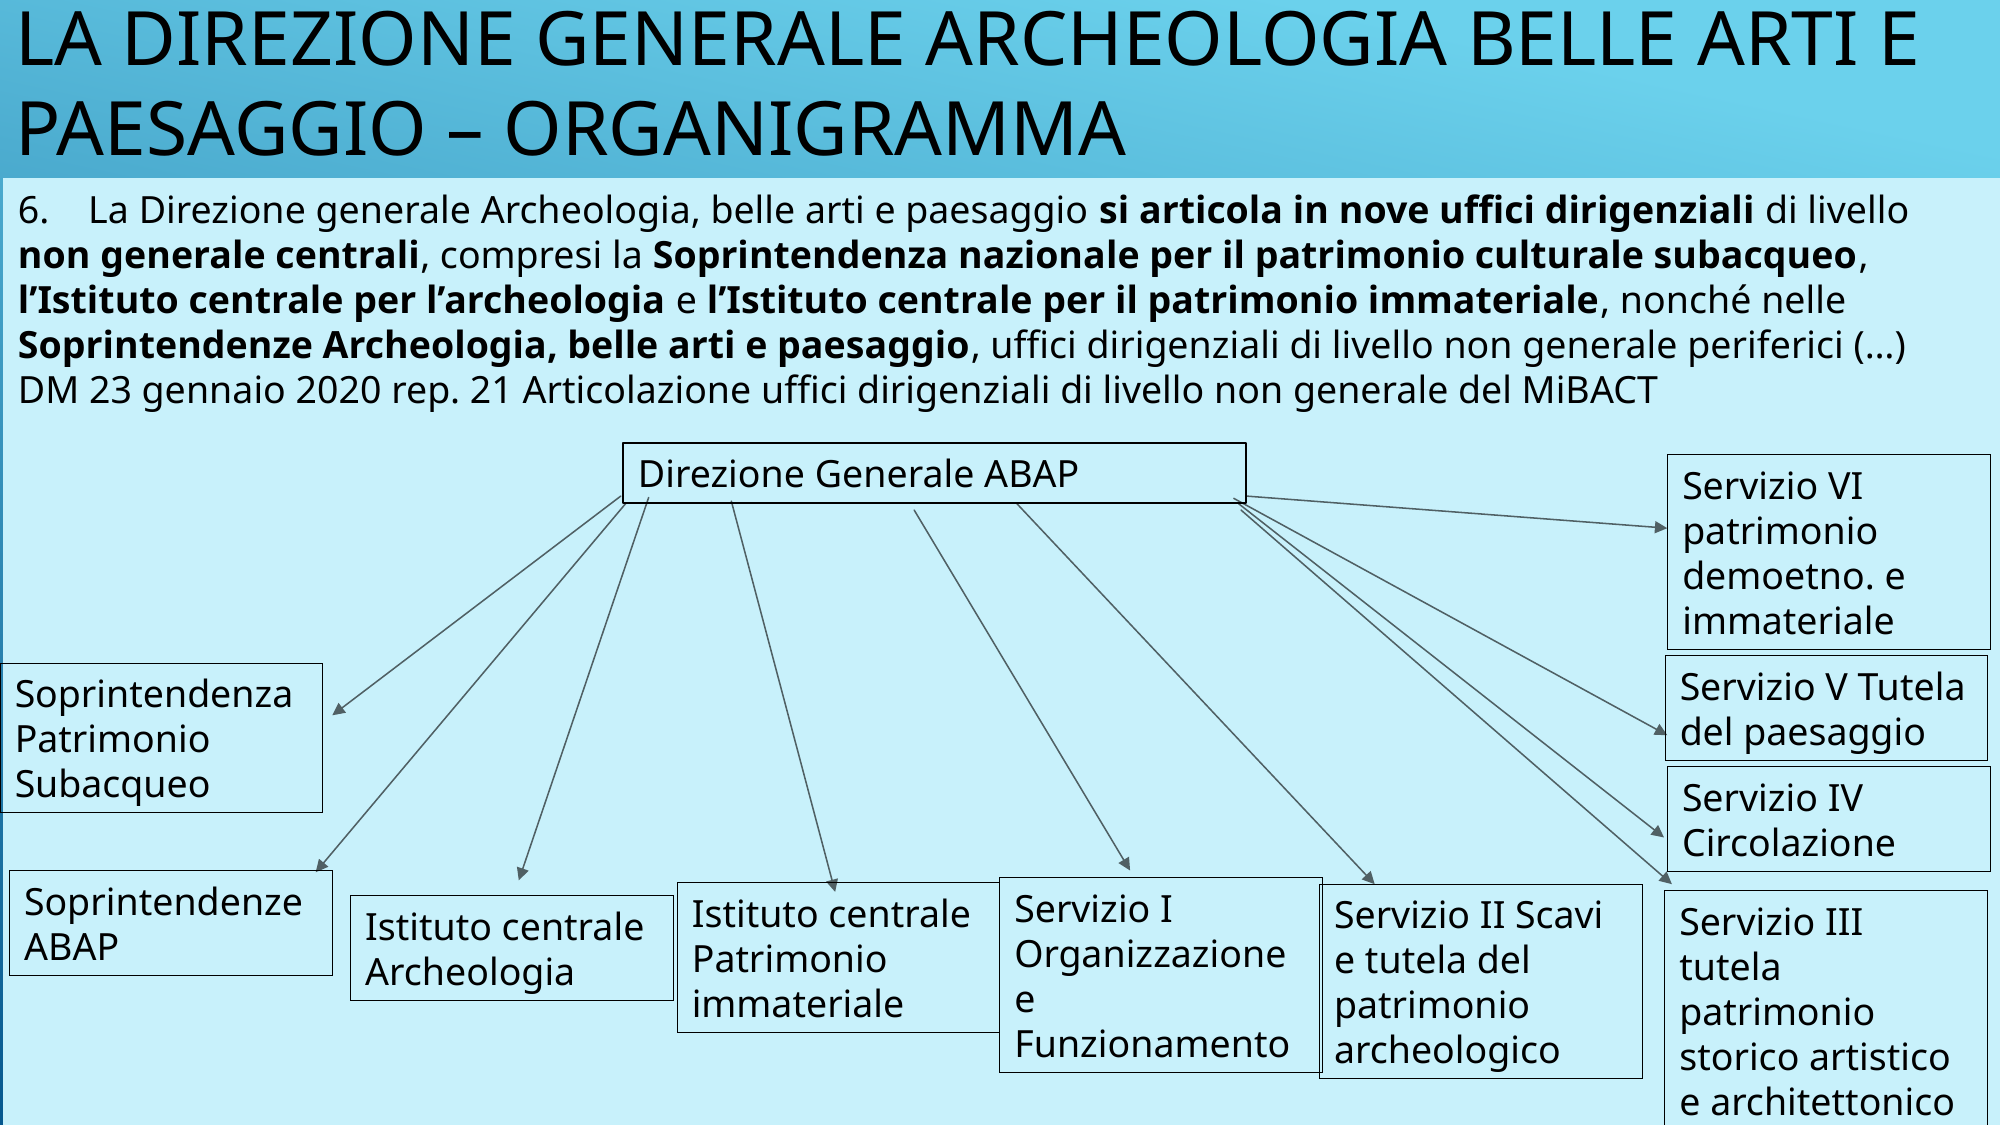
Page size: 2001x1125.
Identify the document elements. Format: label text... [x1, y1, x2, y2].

text_box Istituto centrale Patrimonio immateriale [677, 882, 999, 1033]
text_box Soprintendenze ABAP [9, 870, 333, 976]
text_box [731, 500, 836, 893]
text_box Servizio II Scavi e tutela del patrimonio archeologico [1319, 885, 1643, 1079]
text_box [315, 502, 518, 873]
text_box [332, 495, 622, 502]
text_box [1240, 509, 1673, 885]
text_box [1245, 495, 1668, 509]
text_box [913, 509, 1016, 871]
text_box Servizio IV Circolazione [1673, 766, 1991, 872]
text_box Istituto centrale Archeologia [350, 895, 674, 1001]
title LA DIREZIONE GENERALE ARCHEOLOGIA BELLE ARTI E PAESAGGIO – organigramma [0, 0, 2000, 179]
text_box Servizio V Tutela del paesaggio [1673, 655, 1988, 761]
text_box Servizio I Organizzazione e Funzionamento [999, 877, 1319, 1073]
text_box Servizio III tutela patrimonio storico artistico e architettonico [1664, 890, 1988, 1125]
text_box Soprintendenza Patrimonio Subacqueo [0, 663, 315, 813]
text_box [1016, 503, 1240, 885]
text_box Servizio VI patrimonio demoetno. e immateriale [1667, 454, 1991, 650]
text_box Direzione Generale ABAP [623, 443, 1247, 503]
text_box 6. La Direzione generale Archeologia, belle arti e paesaggio si articola in nove uffici dirigenziali di livello non generale centrali, compresi la Soprintendenza nazionale per il patrimonio culturale subacqueo, l’Istituto centrale per l’archeologia e l’Istituto centrale per il patrimonio immateriale, nonché nelle Soprintendenze Archeologia, belle arti e paesaggio, uffici dirigenziali di livello non generale periferici (…) DM 23 gennaio 2020 rep. 21 Articolazione uffici dirigenziali di livello non generale del MiBACT [3, 178, 2000, 1125]
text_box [1233, 498, 1245, 736]
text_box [518, 497, 649, 881]
